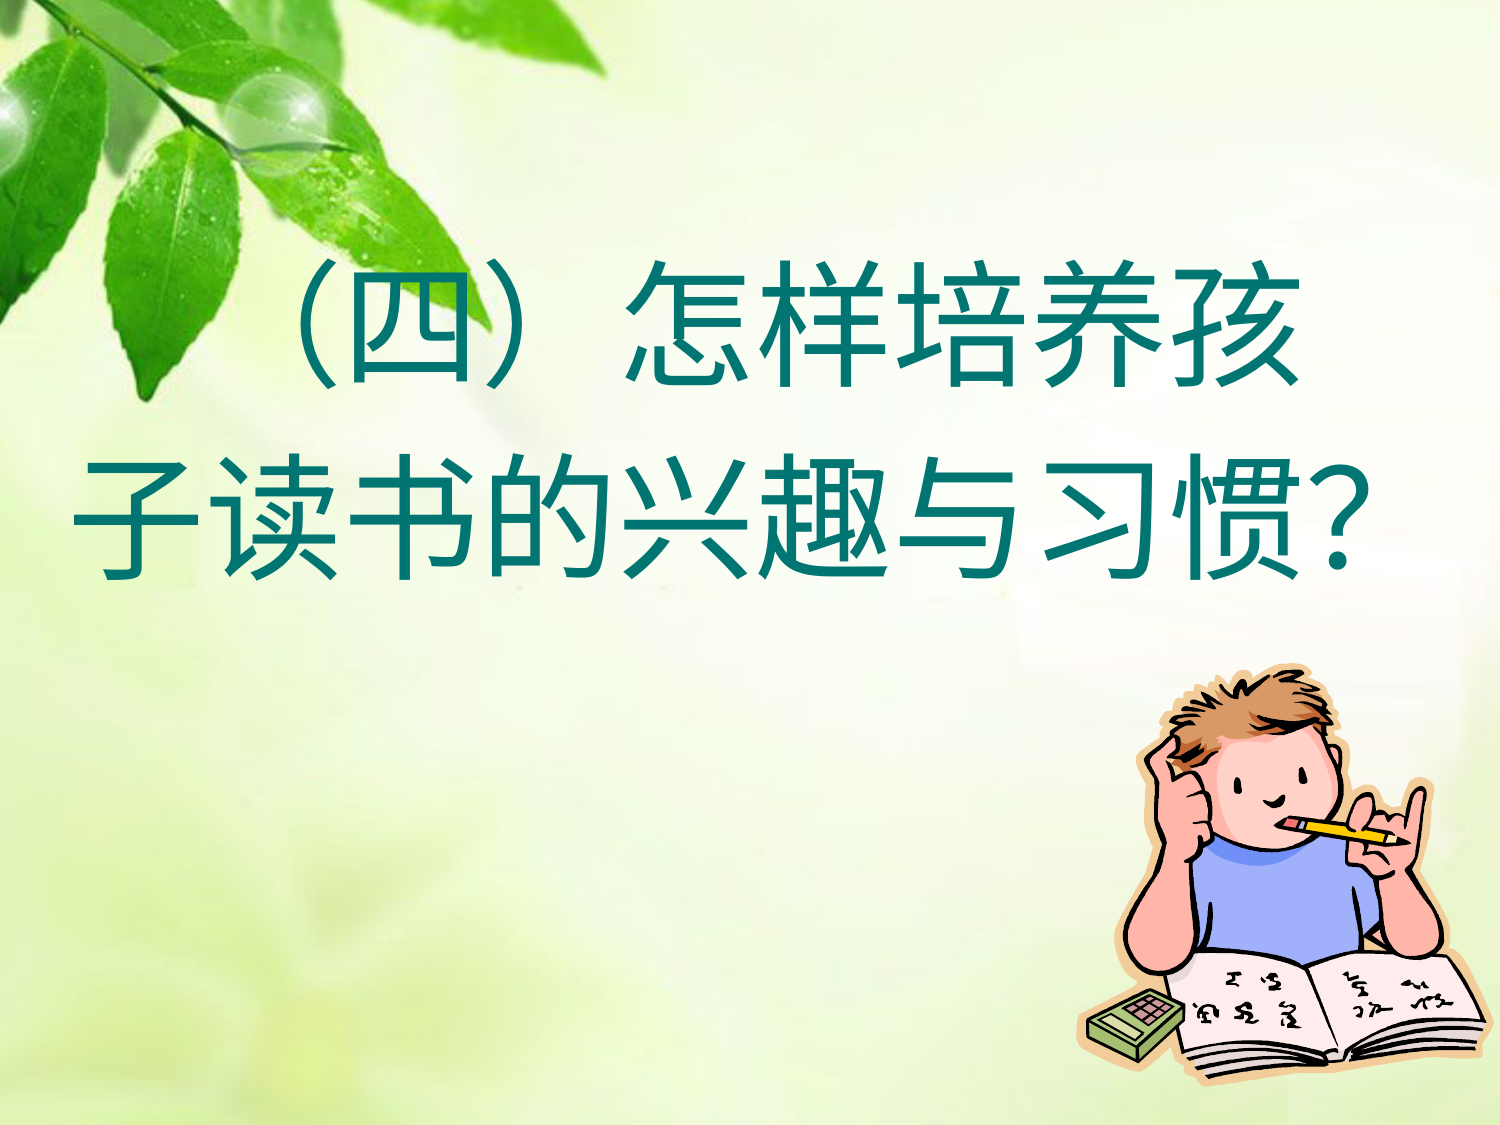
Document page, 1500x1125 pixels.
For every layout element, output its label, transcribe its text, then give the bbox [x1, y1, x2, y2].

list （四）怎样培养孩 子读书的兴趣与习惯？ [52, 231, 1500, 870]
picture [0, 0, 1500, 1125]
